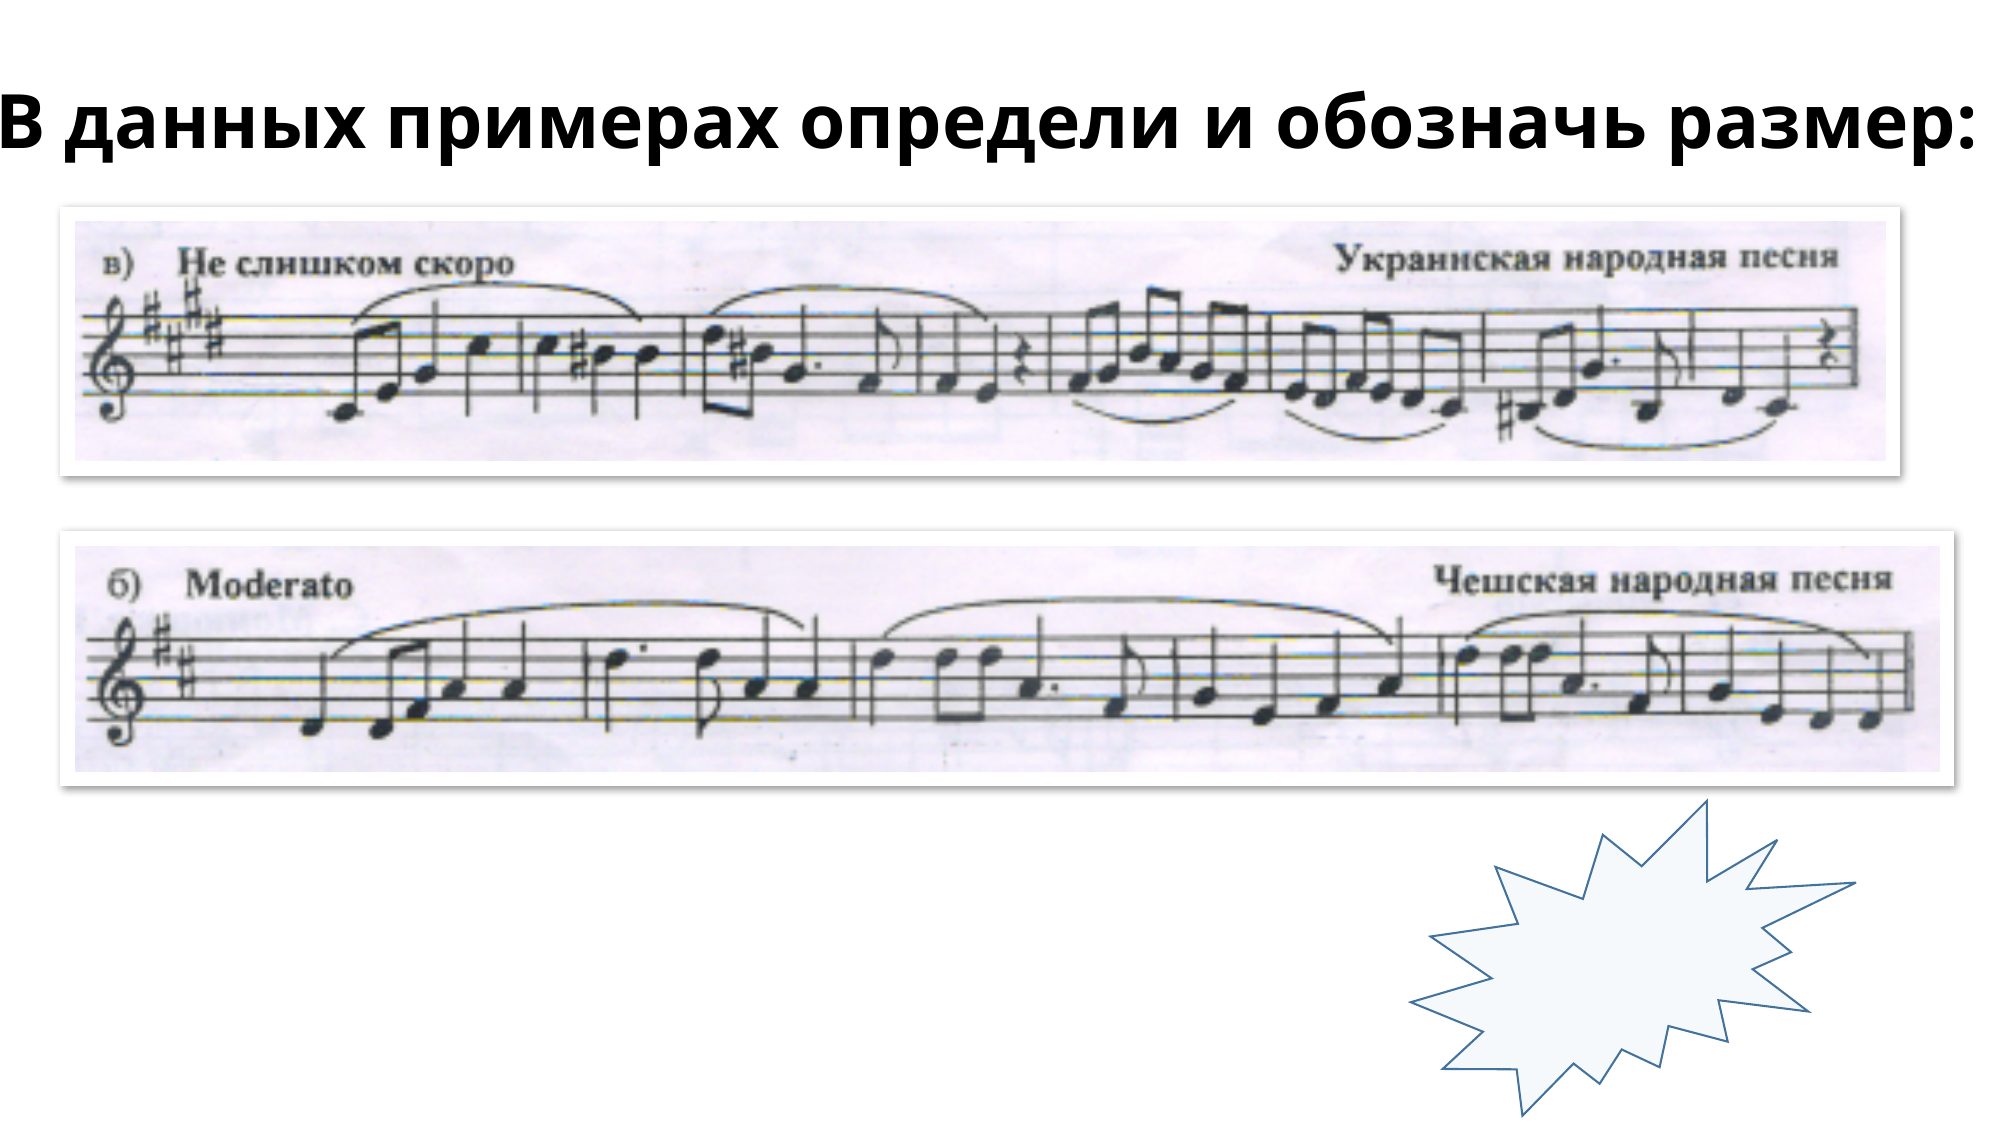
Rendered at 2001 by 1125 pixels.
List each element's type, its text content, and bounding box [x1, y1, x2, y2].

text_box В данных примерах определи и обозначь размер: [0, 63, 2000, 171]
picture [74, 545, 1940, 772]
picture [74, 221, 1886, 462]
text_box [1407, 798, 1857, 1119]
